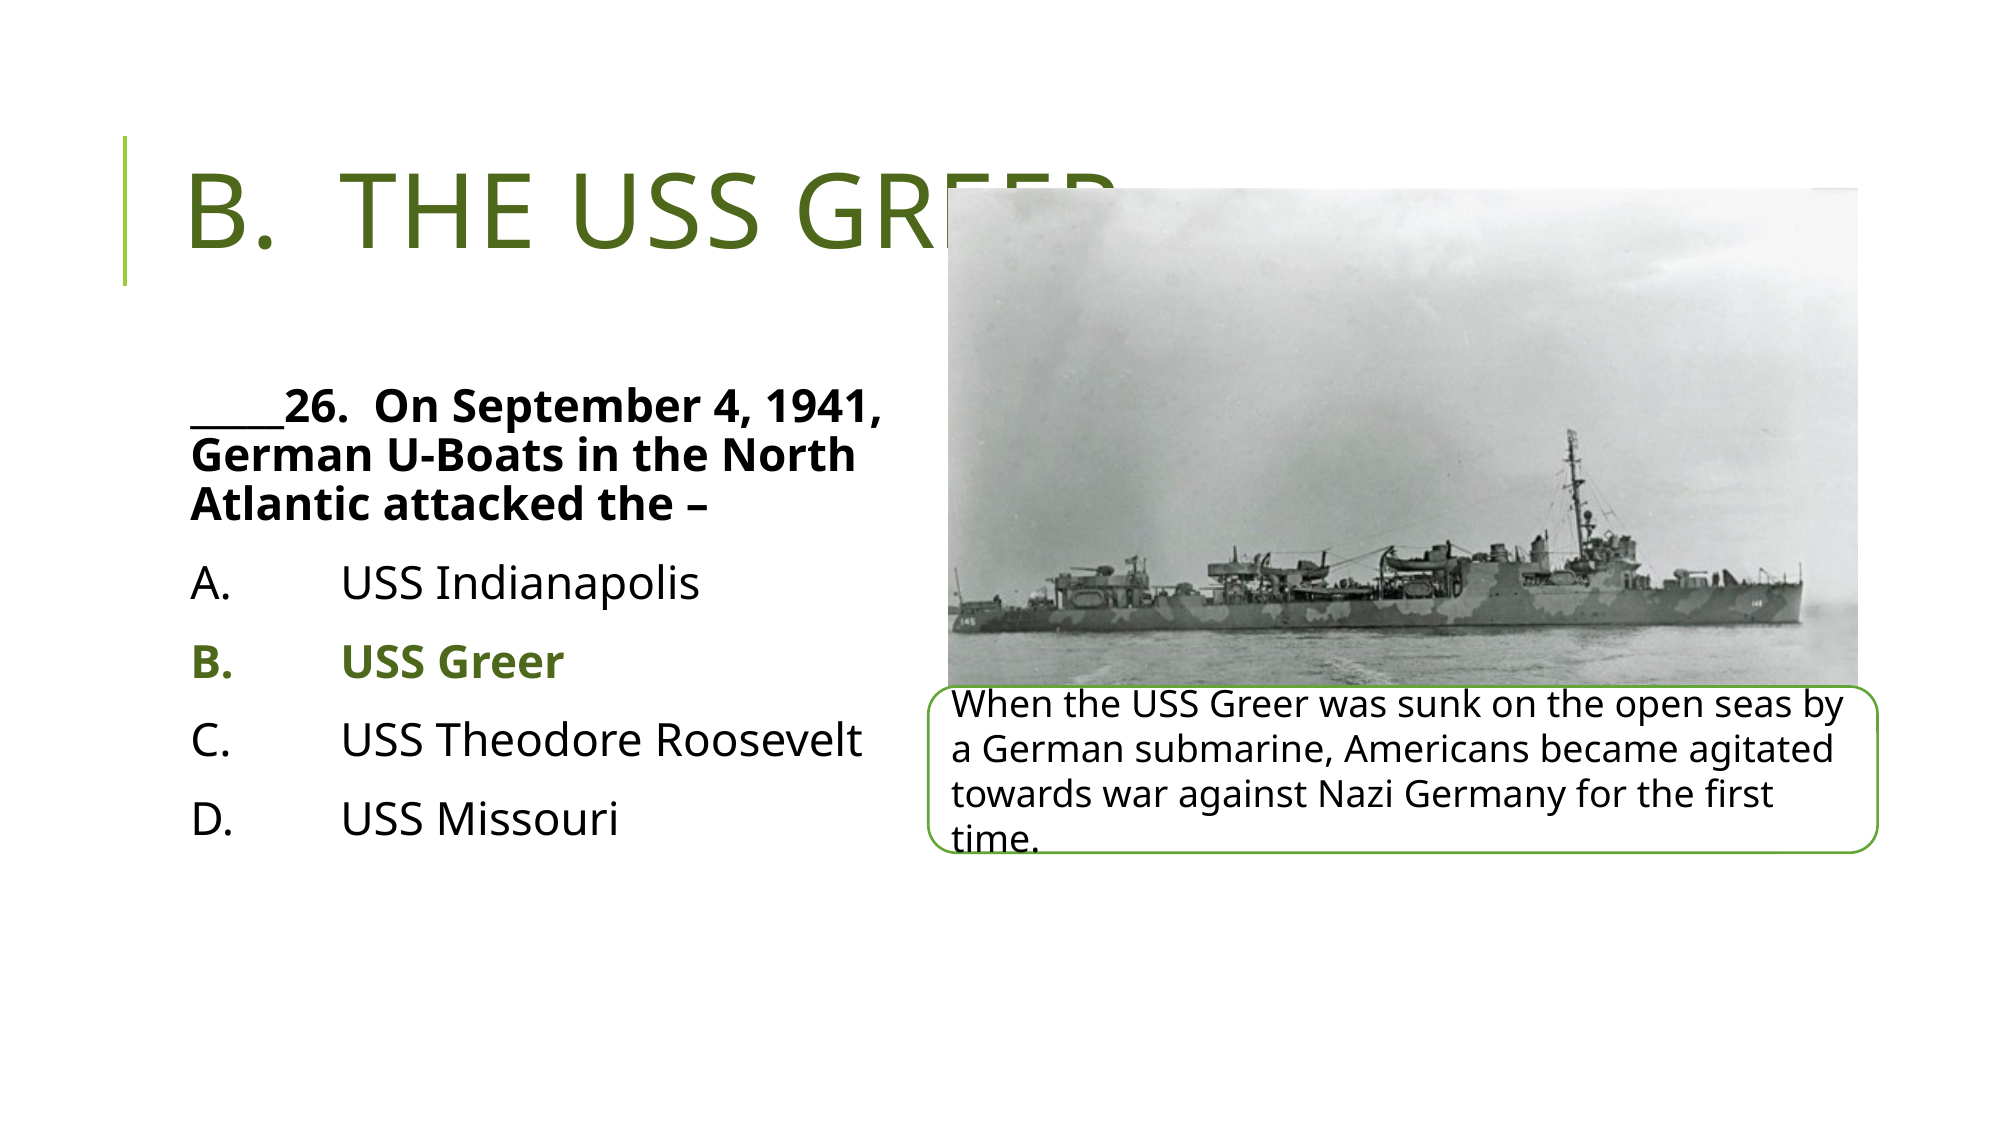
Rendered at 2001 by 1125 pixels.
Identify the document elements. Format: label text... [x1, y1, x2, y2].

text_box When the USS Greer was sunk on the open seas by a German submarine, Americans became agitated towards war against Nazi Germany for the first time. [926, 688, 1879, 855]
title B. The USS Greer [168, 96, 1763, 342]
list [947, 187, 1859, 703]
list _____26. On September 4, 1941, German U-Boats in the North Atlantic attacked the – A. USS Indianapolis B. USS Greer C. USS Theodore Roosevelt D. USS Missouri [168, 375, 948, 1035]
